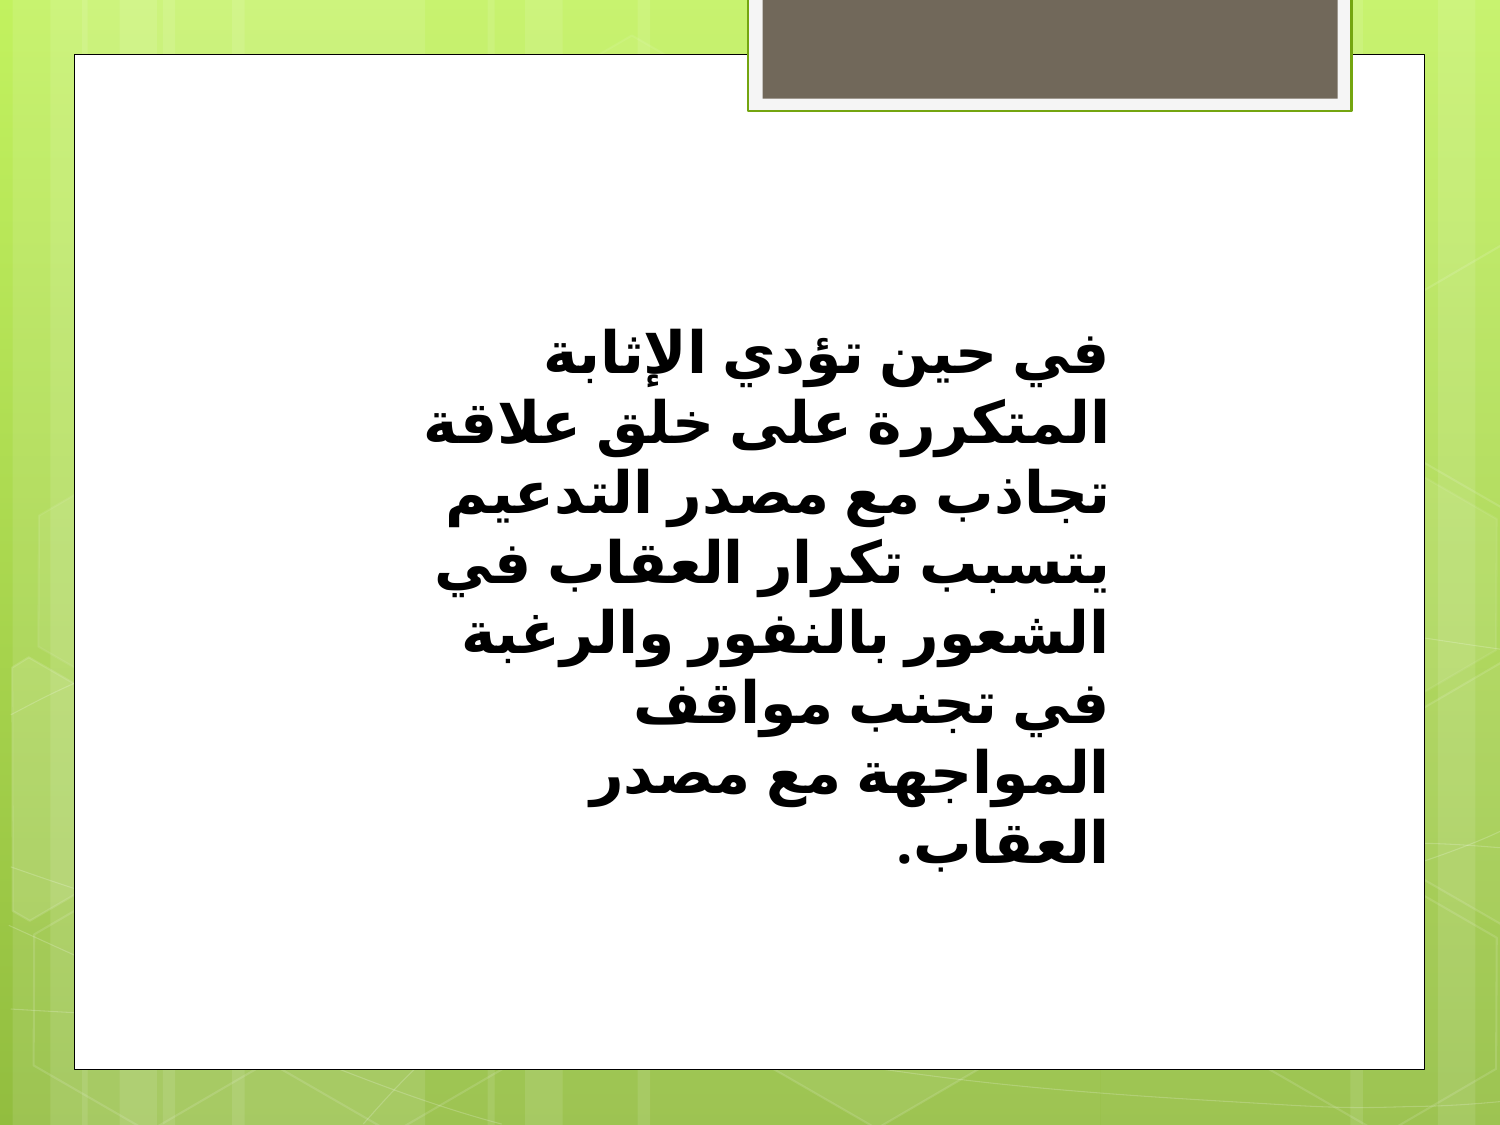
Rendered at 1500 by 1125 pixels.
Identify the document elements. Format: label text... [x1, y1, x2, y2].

text_box في حين تؤدي الإثابة المتكررة على خلق علاقة تجاذب مع مصدر التدعيم يتسبب تكرار العقاب في الشعور بالنفور والرغبة في تجنب مواقف المواجهة مع مصدر العقاب. [374, 307, 1125, 883]
